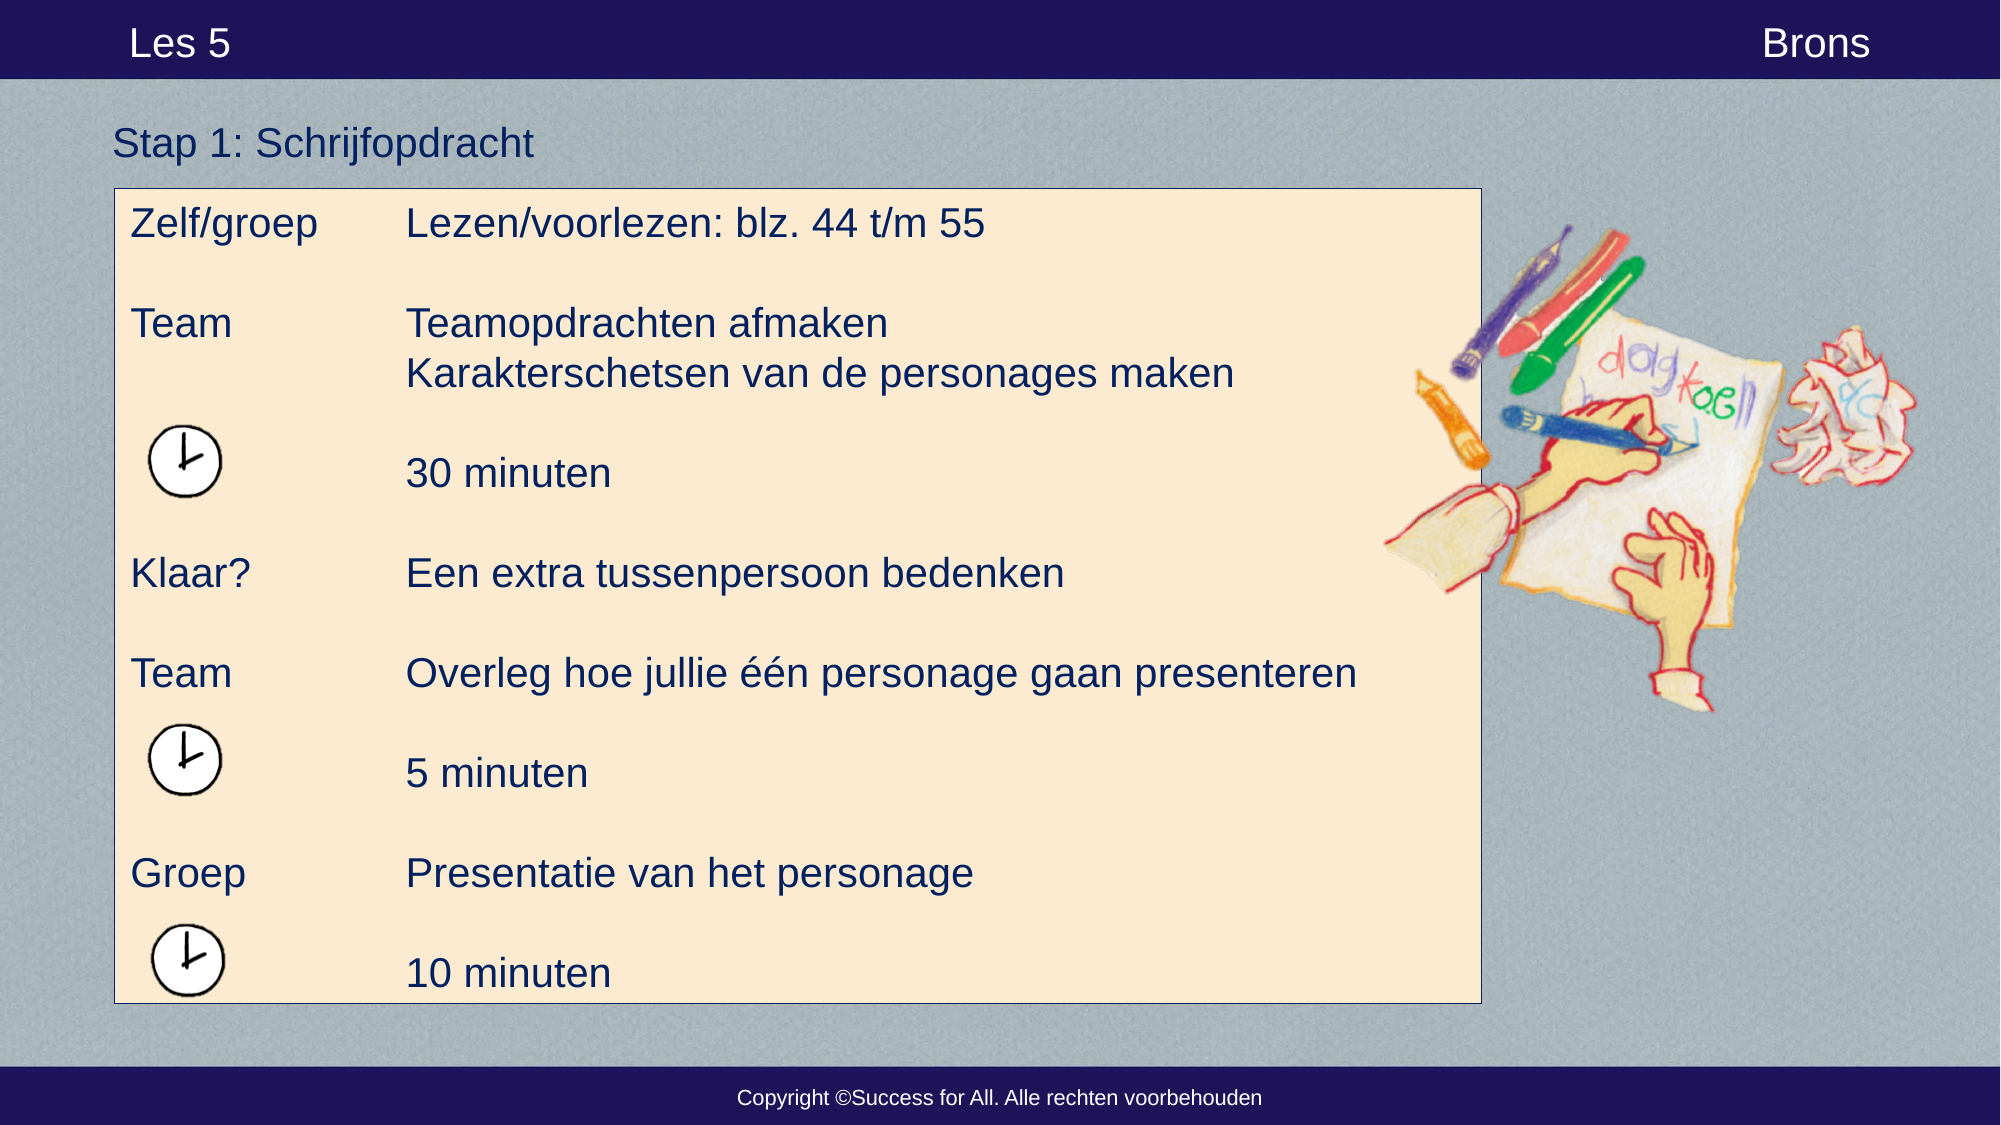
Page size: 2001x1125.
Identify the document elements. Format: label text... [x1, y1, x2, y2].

text_box Copyright ©Success for All. Alle rechten voorbehouden [0, 1076, 2000, 1125]
text_box Les 5 [114, 8, 354, 73]
text_box Stap 1: Schrijfopdracht [97, 108, 890, 174]
text_box Zelf/groep Lezen/voorlezen: blz. 44 t/m 55 Team Teamopdrachten afmaken Karakterschetsen van de personages maken 30 minuten Klaar? Een extra tussenpersoon bedenken Team Overleg hoe jullie één personage gaan presenteren 5 minuten Groep Presentatie van het personage 10 minuten [114, 188, 1482, 1004]
text_box Brons [999, 8, 1886, 73]
picture [0, 0, 2001, 1125]
